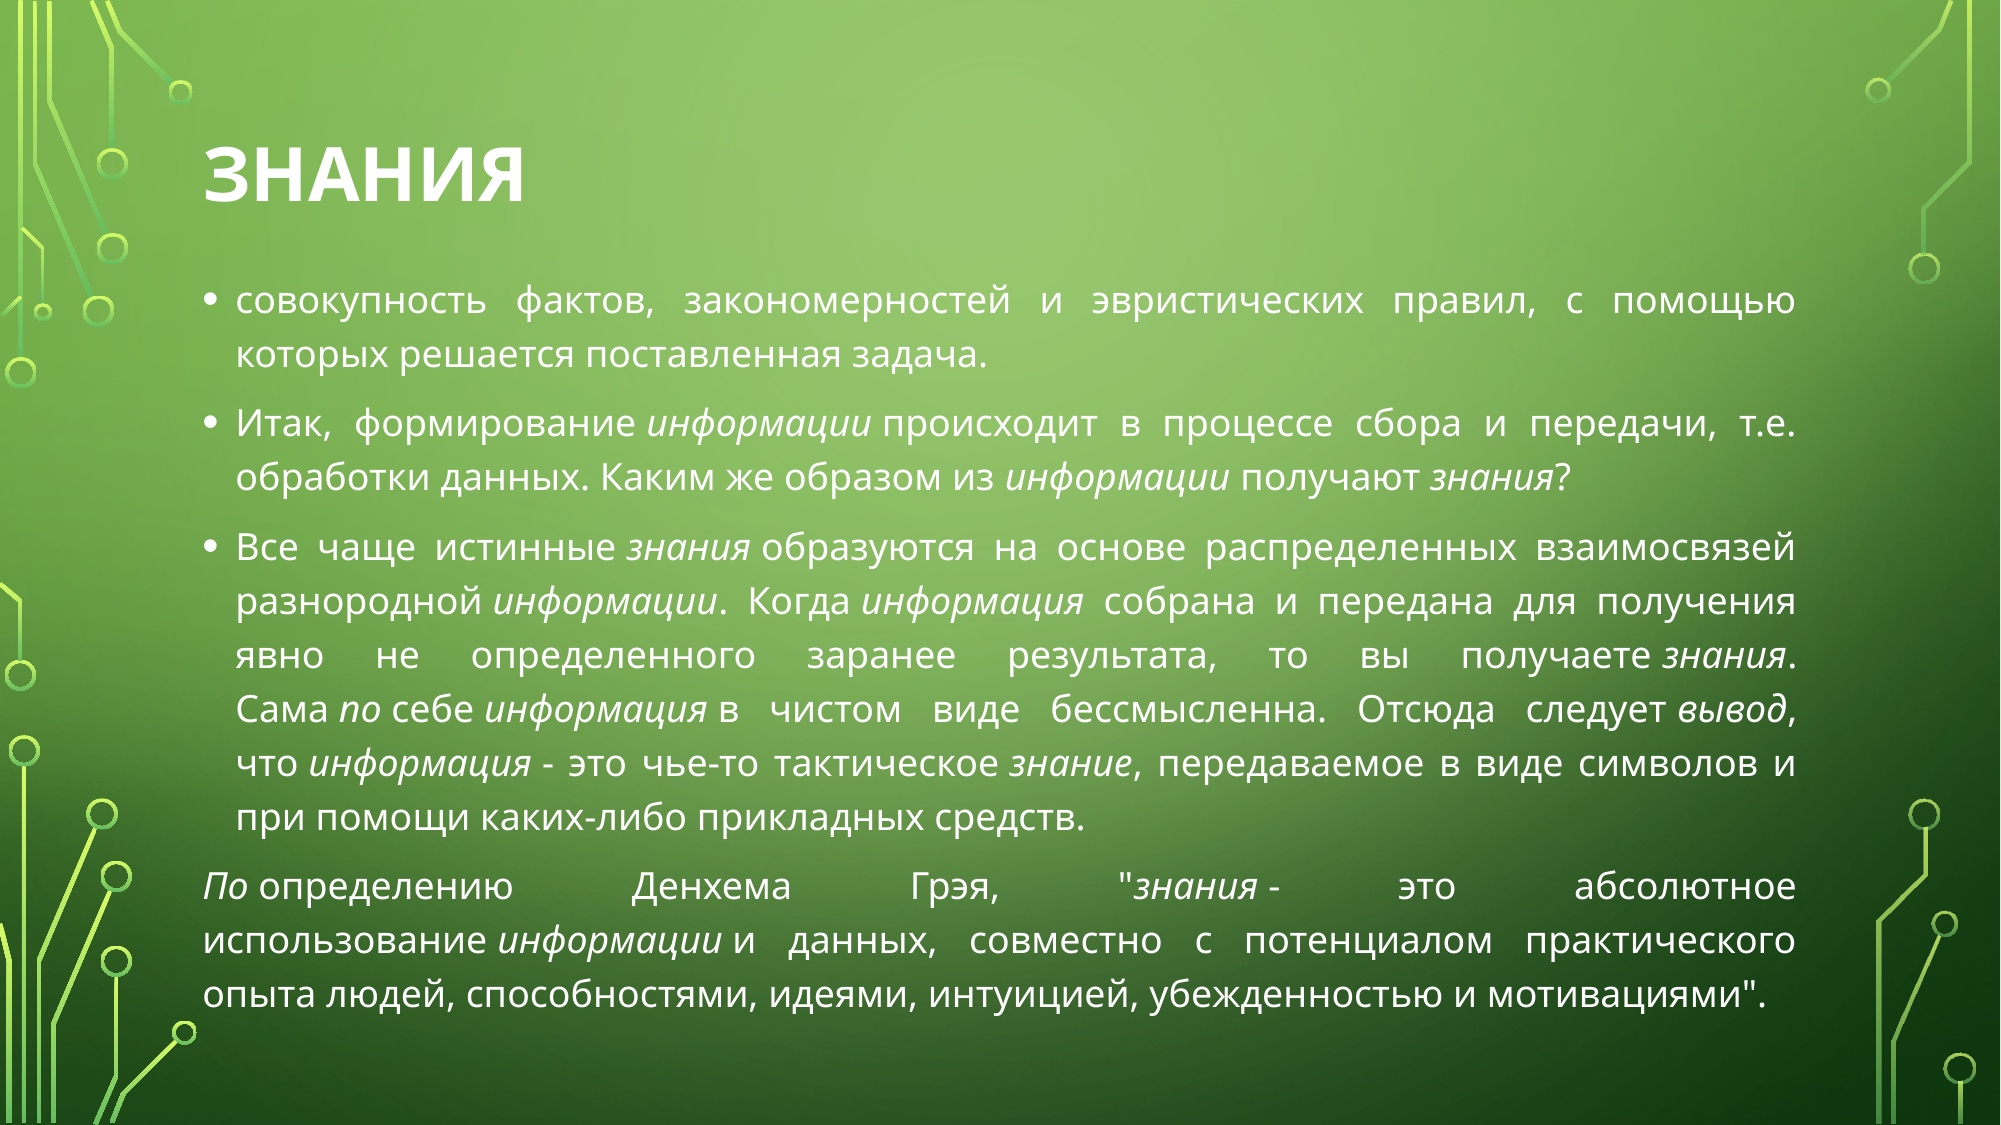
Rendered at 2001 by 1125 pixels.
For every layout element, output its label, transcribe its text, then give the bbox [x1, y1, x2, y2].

list совокупность фактов, закономерностей и эвристических правил, с помощью которых решается поставленная задача. Итак, формирование информации происходит в процессе сбора и передачи, т.е. обработки данных. Каким же образом из информации получают знания? Все чаще истинные знания образуются на основе распределенных взаимосвязей разнородной информации. Когда информация собрана и передана для получения явно не определенного заранее результата, то вы получаете знания. Сама по себе информация в чистом виде бессмысленна. Отсюда следует вывод, что информация - это чье-то тактическое знание, передаваемое в виде символов и при помощи каких-либо прикладных средств. По определению Денхема Грэя, "знания - это абсолютное использование информации и данных, совместно с потенциалом практического опыта людей, способностями, идеями, интуицией, убежденностью и мотивациями". [187, 259, 1813, 1027]
title Знания [187, 101, 1813, 259]
